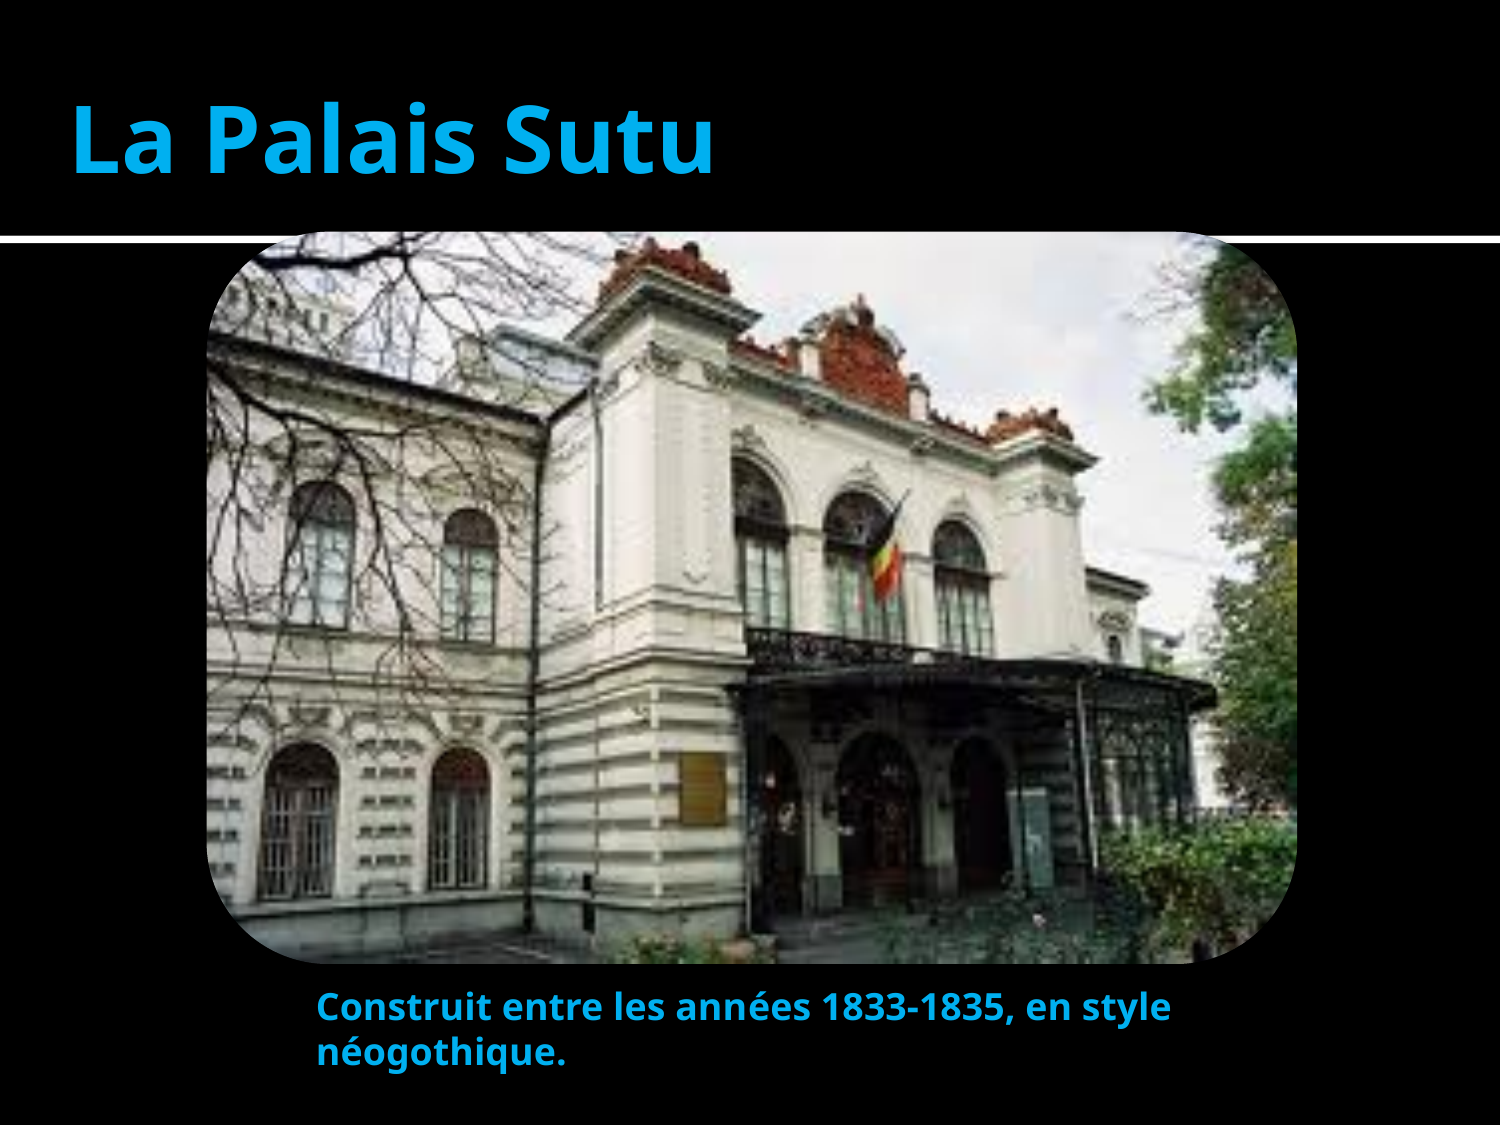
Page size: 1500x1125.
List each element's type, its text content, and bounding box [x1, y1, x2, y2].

title La Palais Sutu [53, 42, 1404, 231]
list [206, 231, 1298, 965]
text_box Construit entre les années 1833-1835, en style néogothique. [301, 975, 1376, 1081]
